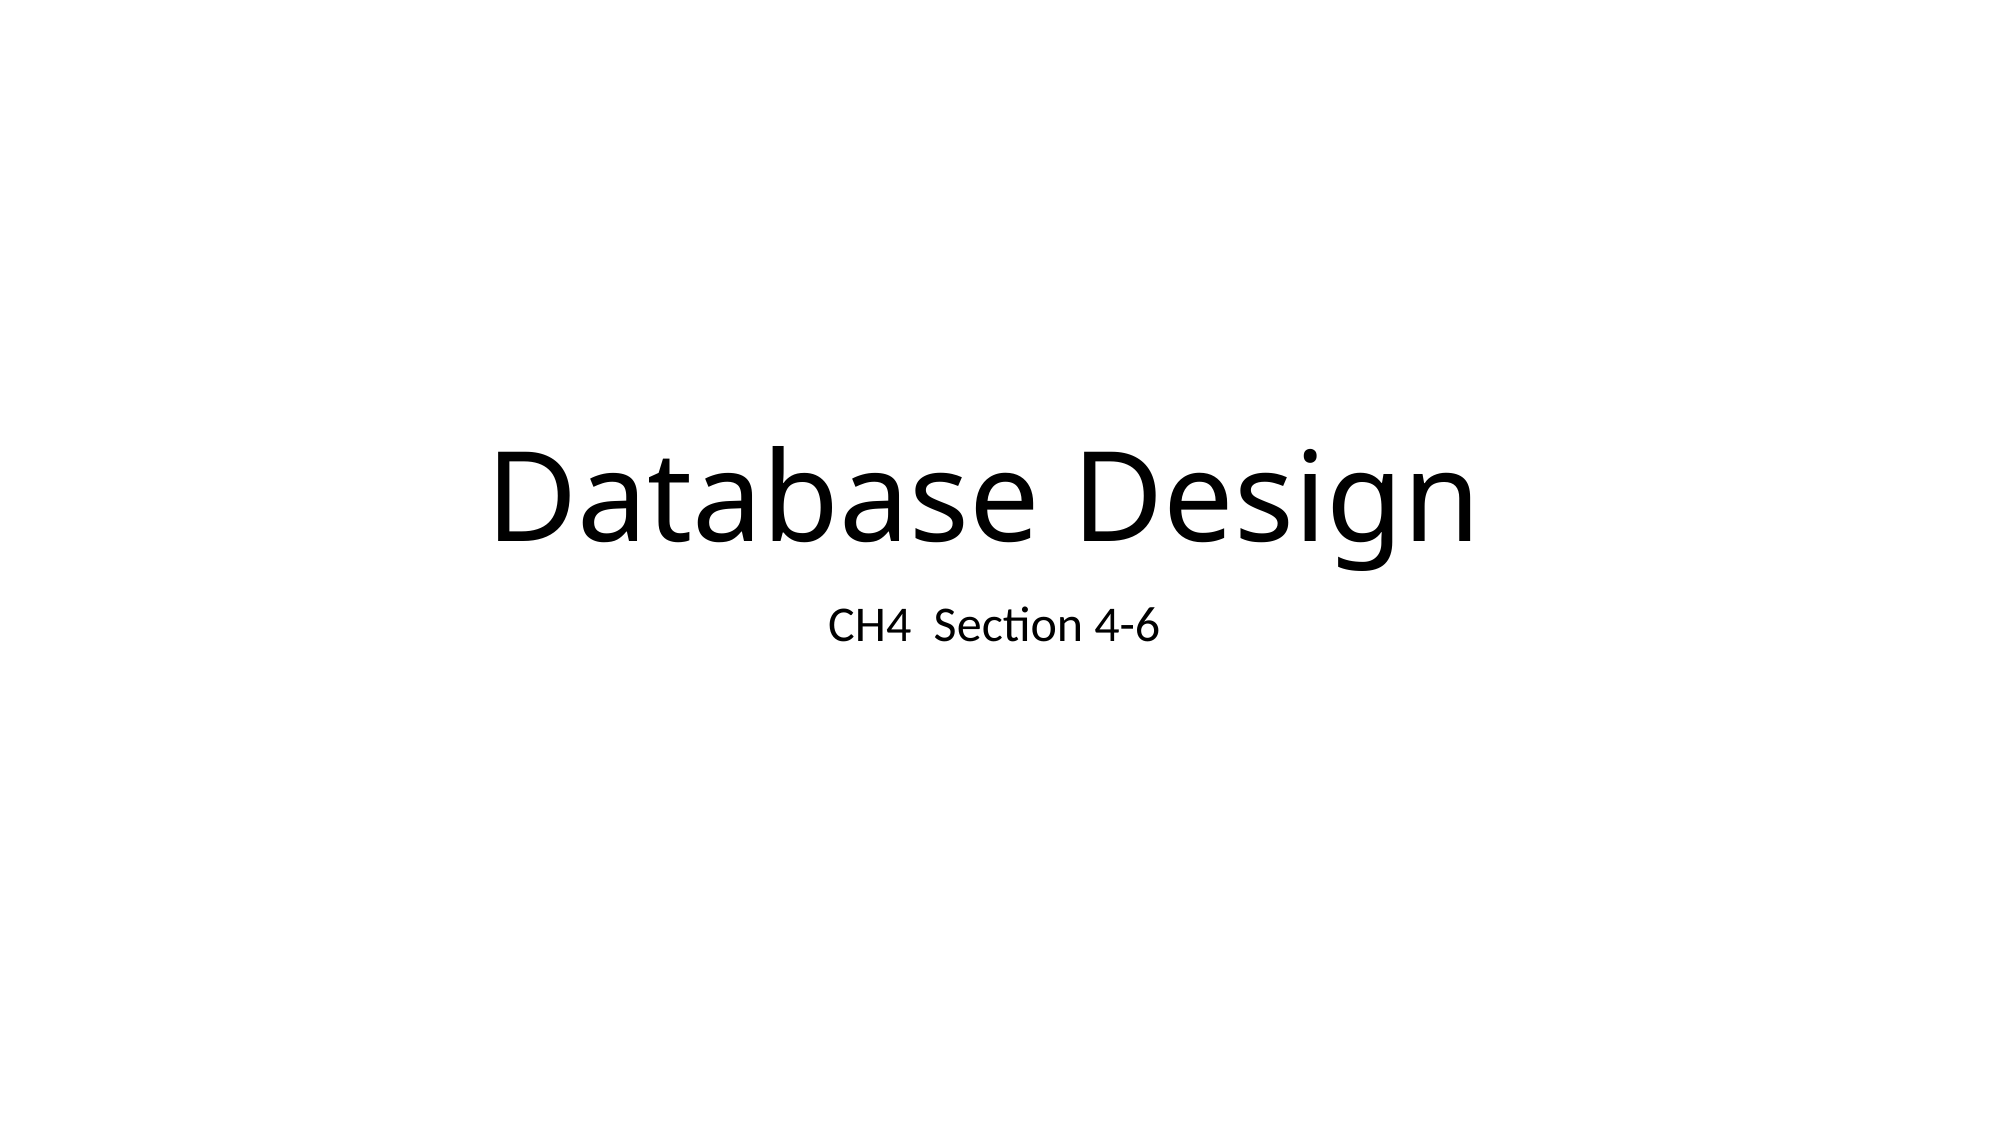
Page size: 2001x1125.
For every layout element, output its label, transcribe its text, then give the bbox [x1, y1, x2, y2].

subtitle CH4 Section 4-6 [249, 590, 1750, 863]
title Database Design [249, 184, 1750, 576]
